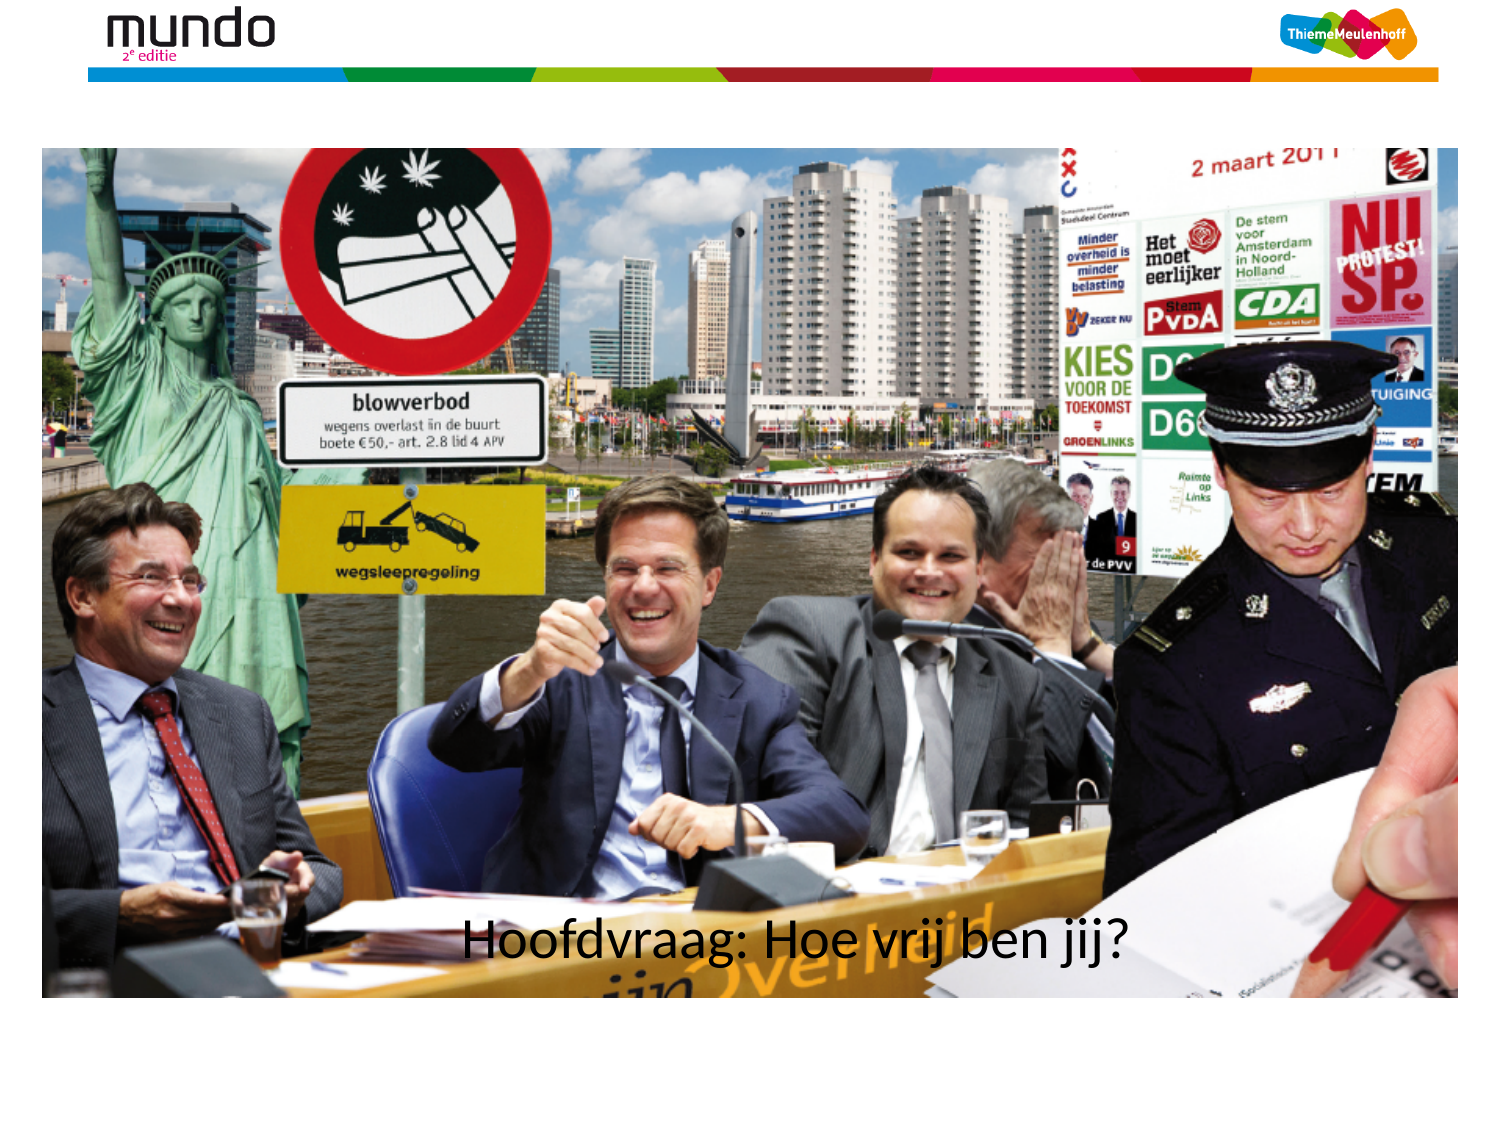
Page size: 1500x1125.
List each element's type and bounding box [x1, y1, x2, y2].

list [88, 0, 1439, 82]
picture [42, 148, 1458, 998]
